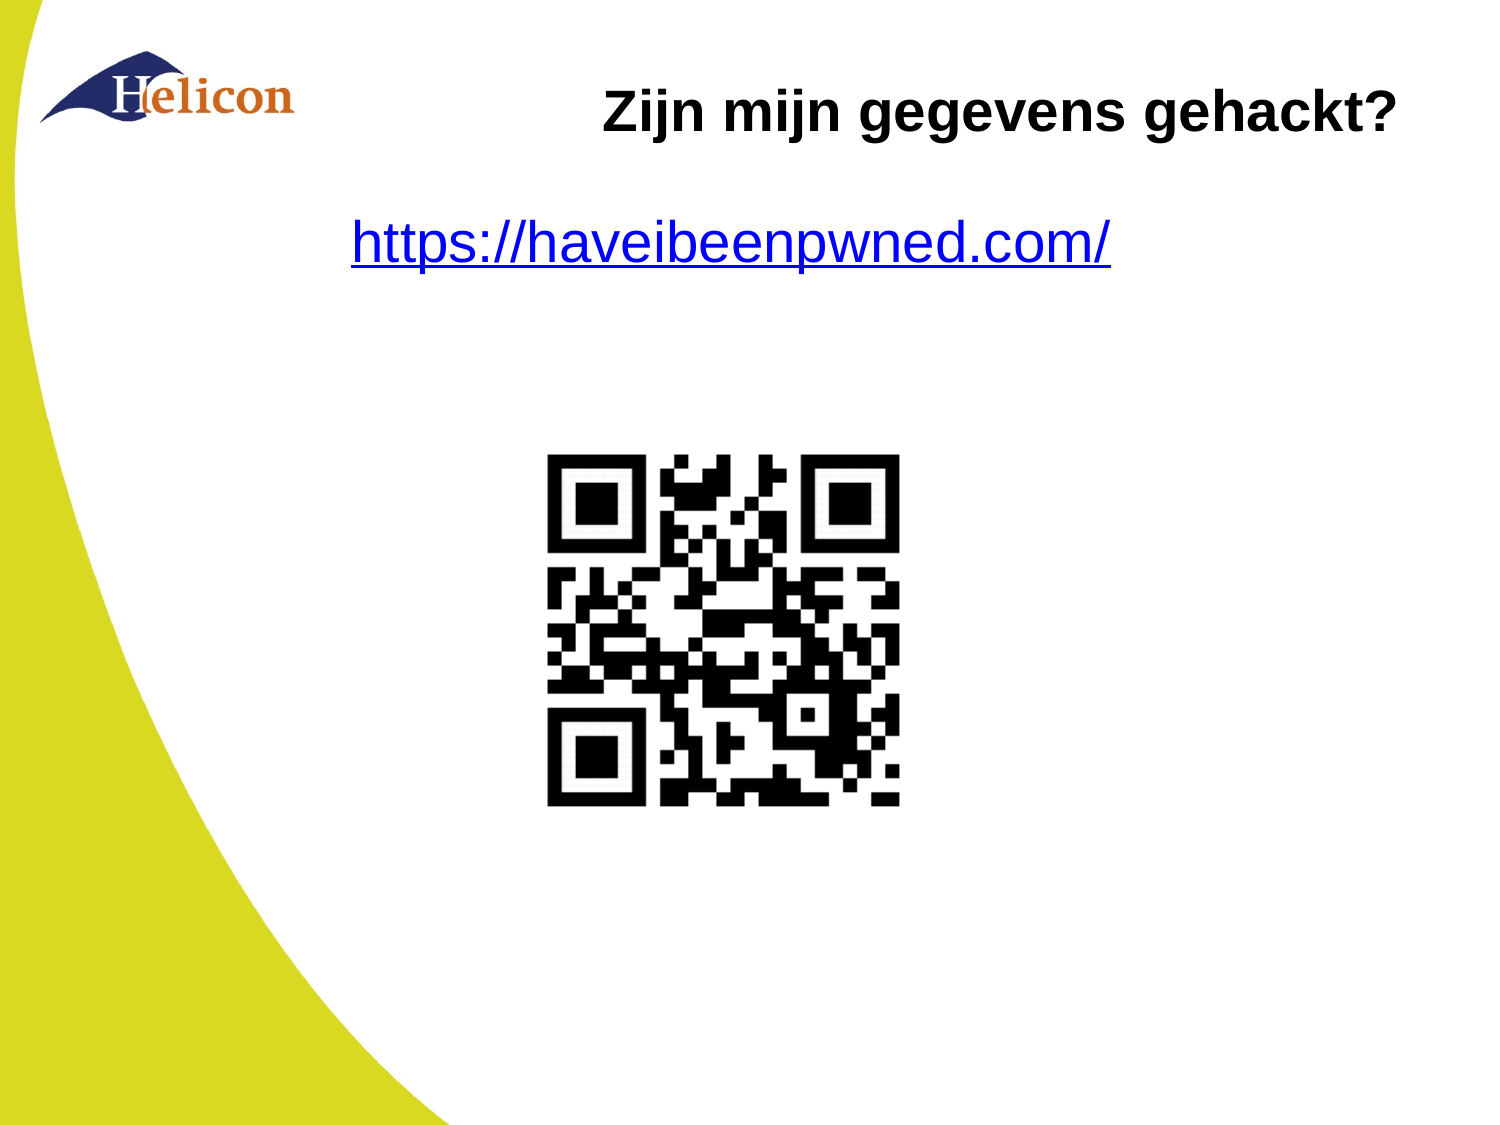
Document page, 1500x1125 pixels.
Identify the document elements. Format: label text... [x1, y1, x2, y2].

title Zijn mijn gegevens gehackt? [324, 54, 1415, 161]
list https://haveibeenpwned.com/ [336, 196, 1425, 1005]
picture [0, 0, 1500, 1125]
